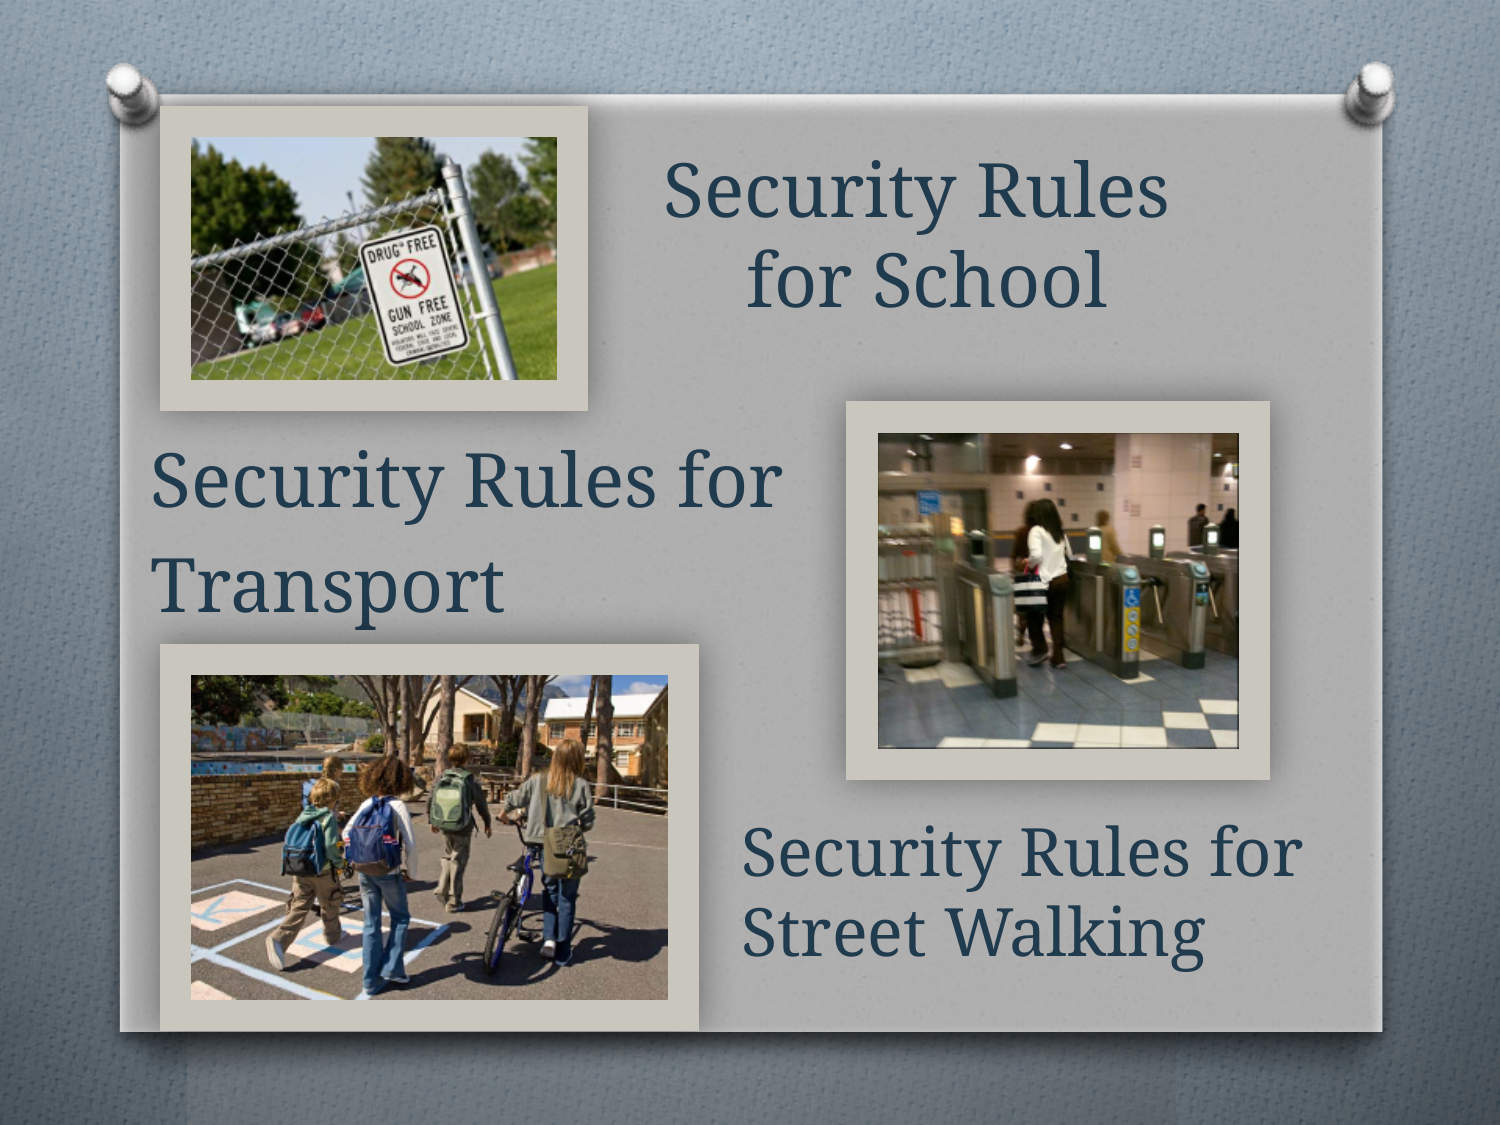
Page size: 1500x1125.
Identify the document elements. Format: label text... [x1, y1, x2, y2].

picture [1317, 34, 1437, 134]
picture [877, 432, 1239, 750]
picture [76, 30, 198, 153]
picture [191, 136, 557, 380]
title Security Rules for School [615, 134, 1500, 332]
picture [191, 674, 669, 1000]
list Security Rules for Transport [135, 425, 819, 591]
text_box Security Rules for Street Walking [726, 801, 1388, 977]
